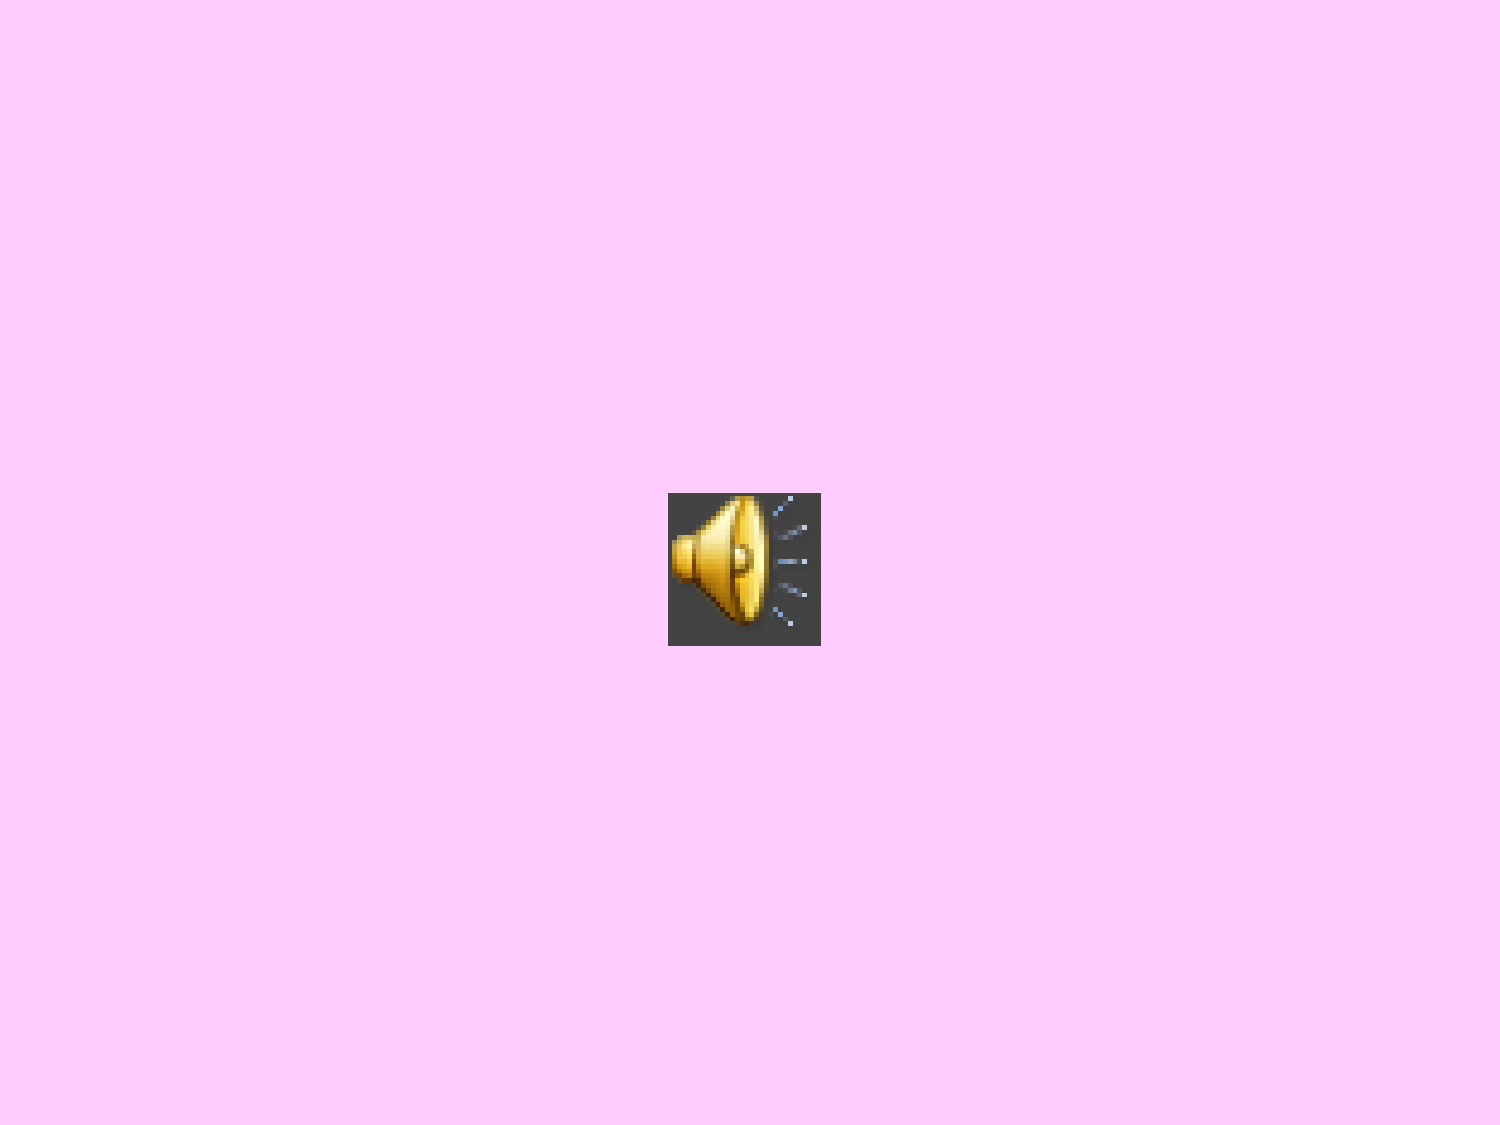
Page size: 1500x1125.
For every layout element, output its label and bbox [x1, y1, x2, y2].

list [666, 491, 823, 647]
